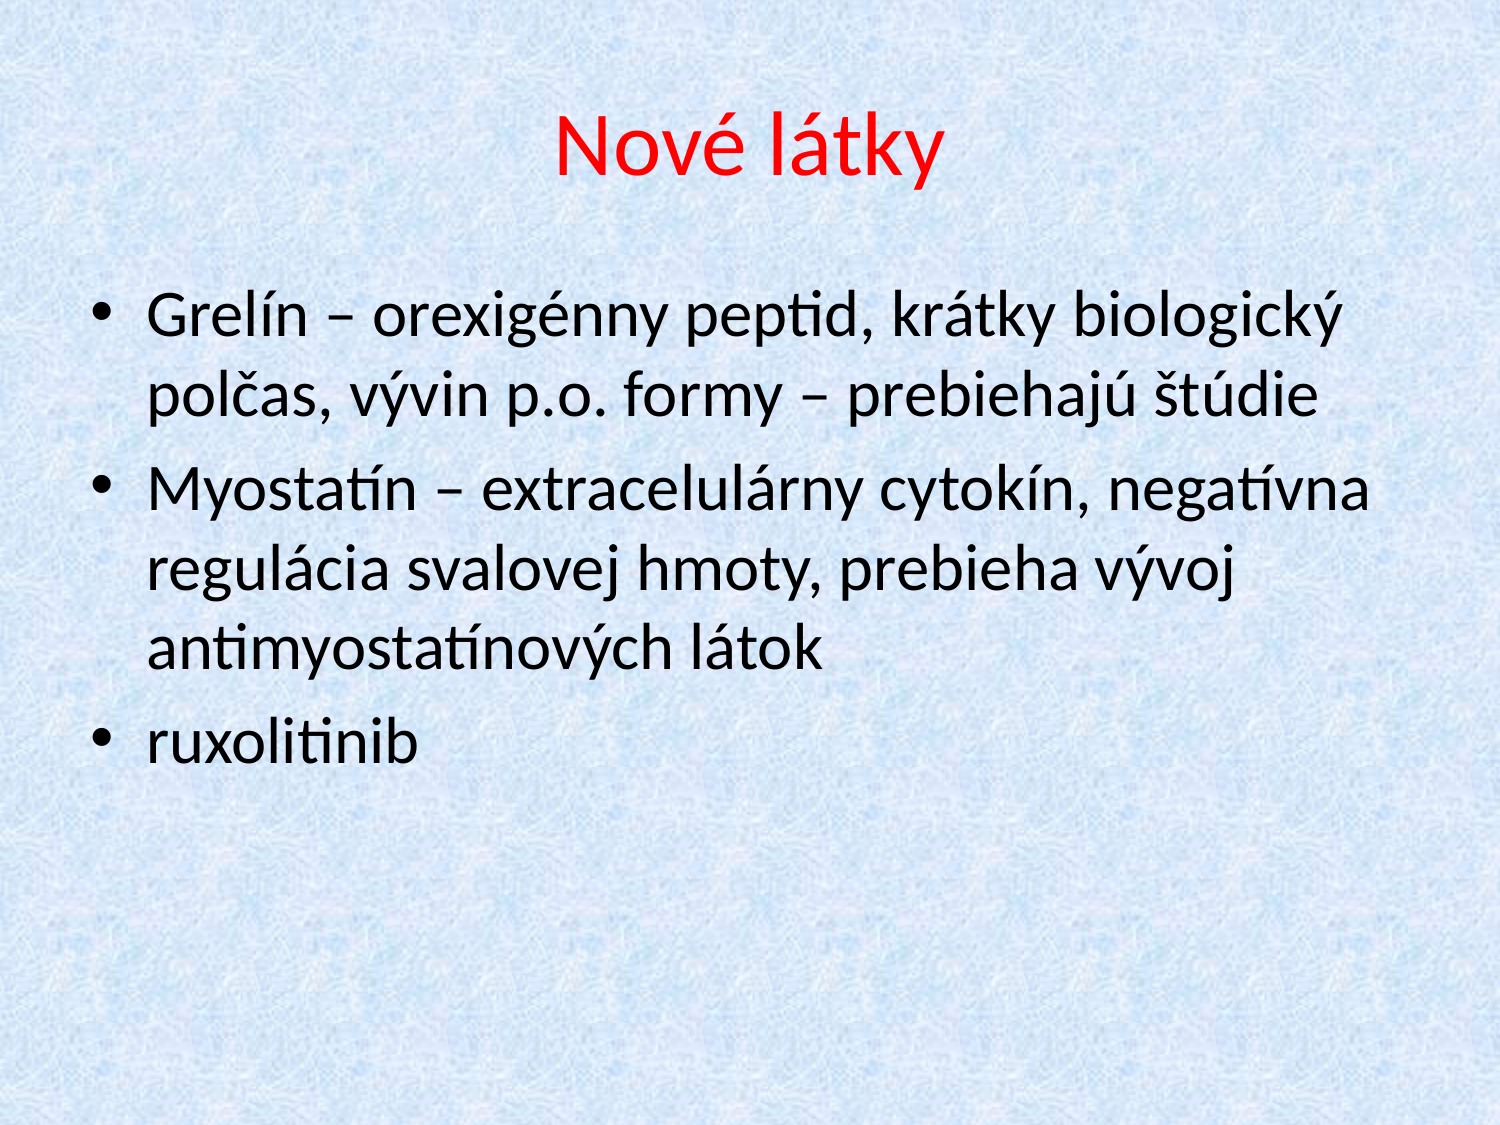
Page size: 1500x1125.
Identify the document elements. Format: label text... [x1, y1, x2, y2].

picture [0, 0, 1500, 1125]
list Grelín – orexigénny peptid, krátky biologický polčas, vývin p.o. formy – prebiehajú štúdie Myostatín – extracelulárny cytokín, negatívna regulácia svalovej hmoty, prebieha vývoj antimyostatínových látok ruxolitinib [75, 262, 1425, 1005]
title Nové látky [75, 45, 1425, 233]
